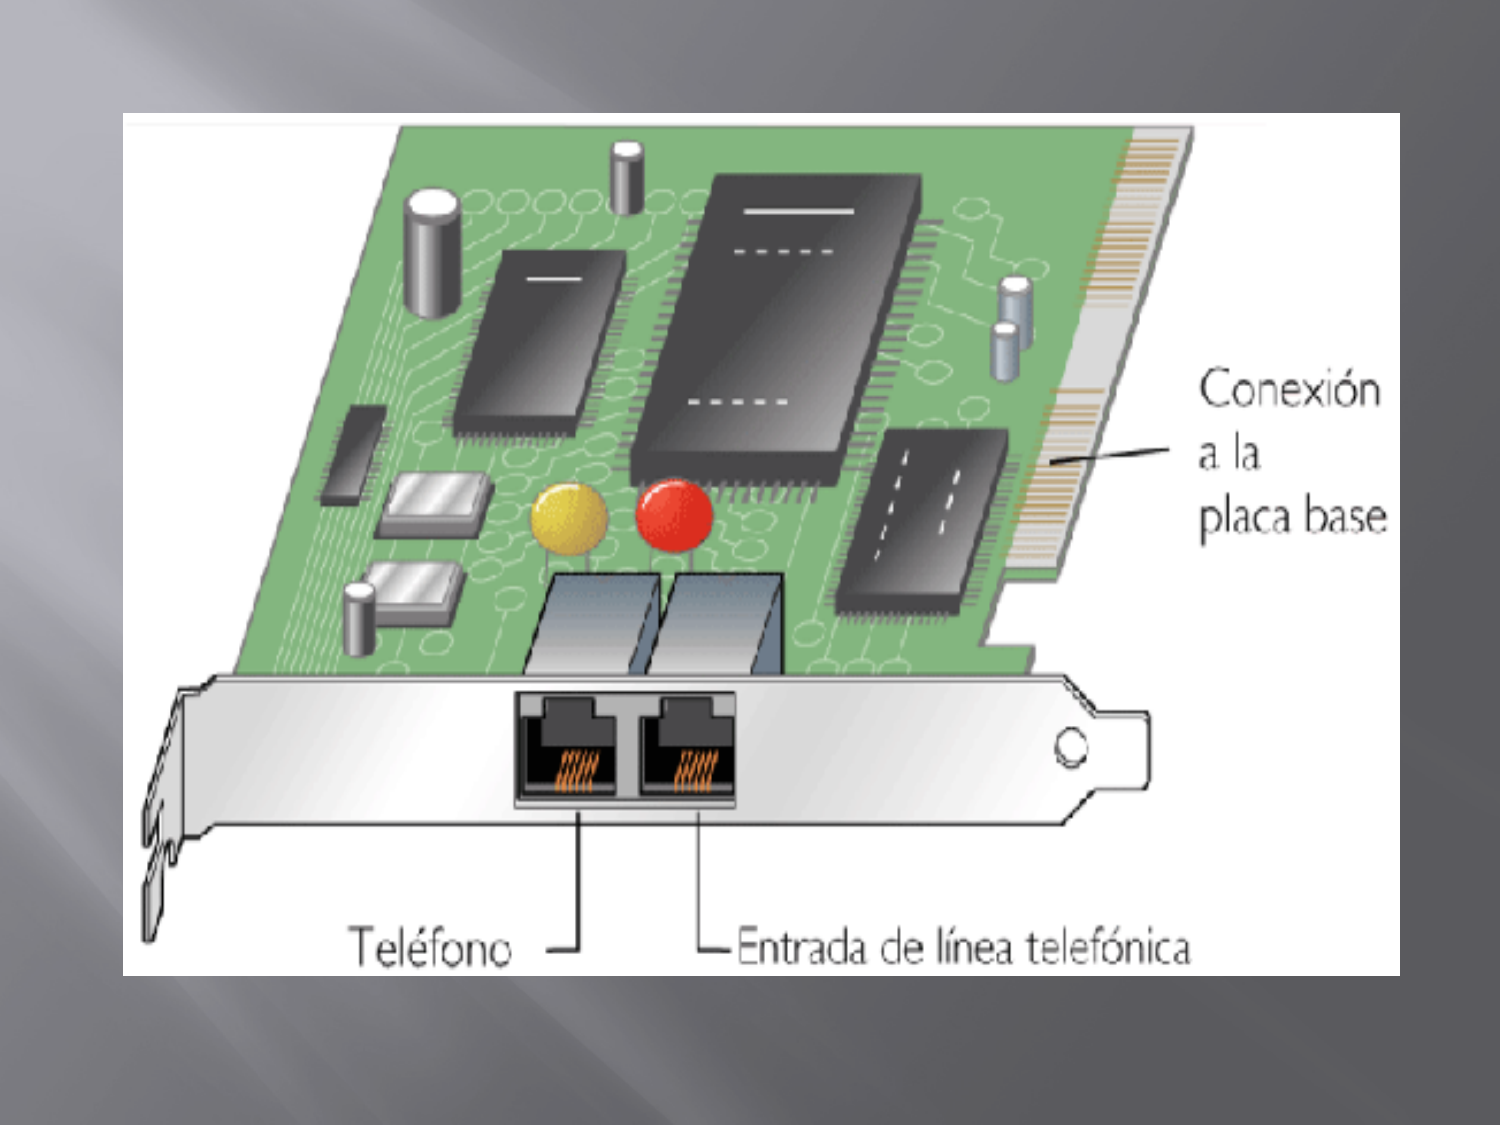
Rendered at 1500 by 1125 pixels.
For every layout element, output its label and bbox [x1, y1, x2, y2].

picture [123, 113, 1400, 977]
